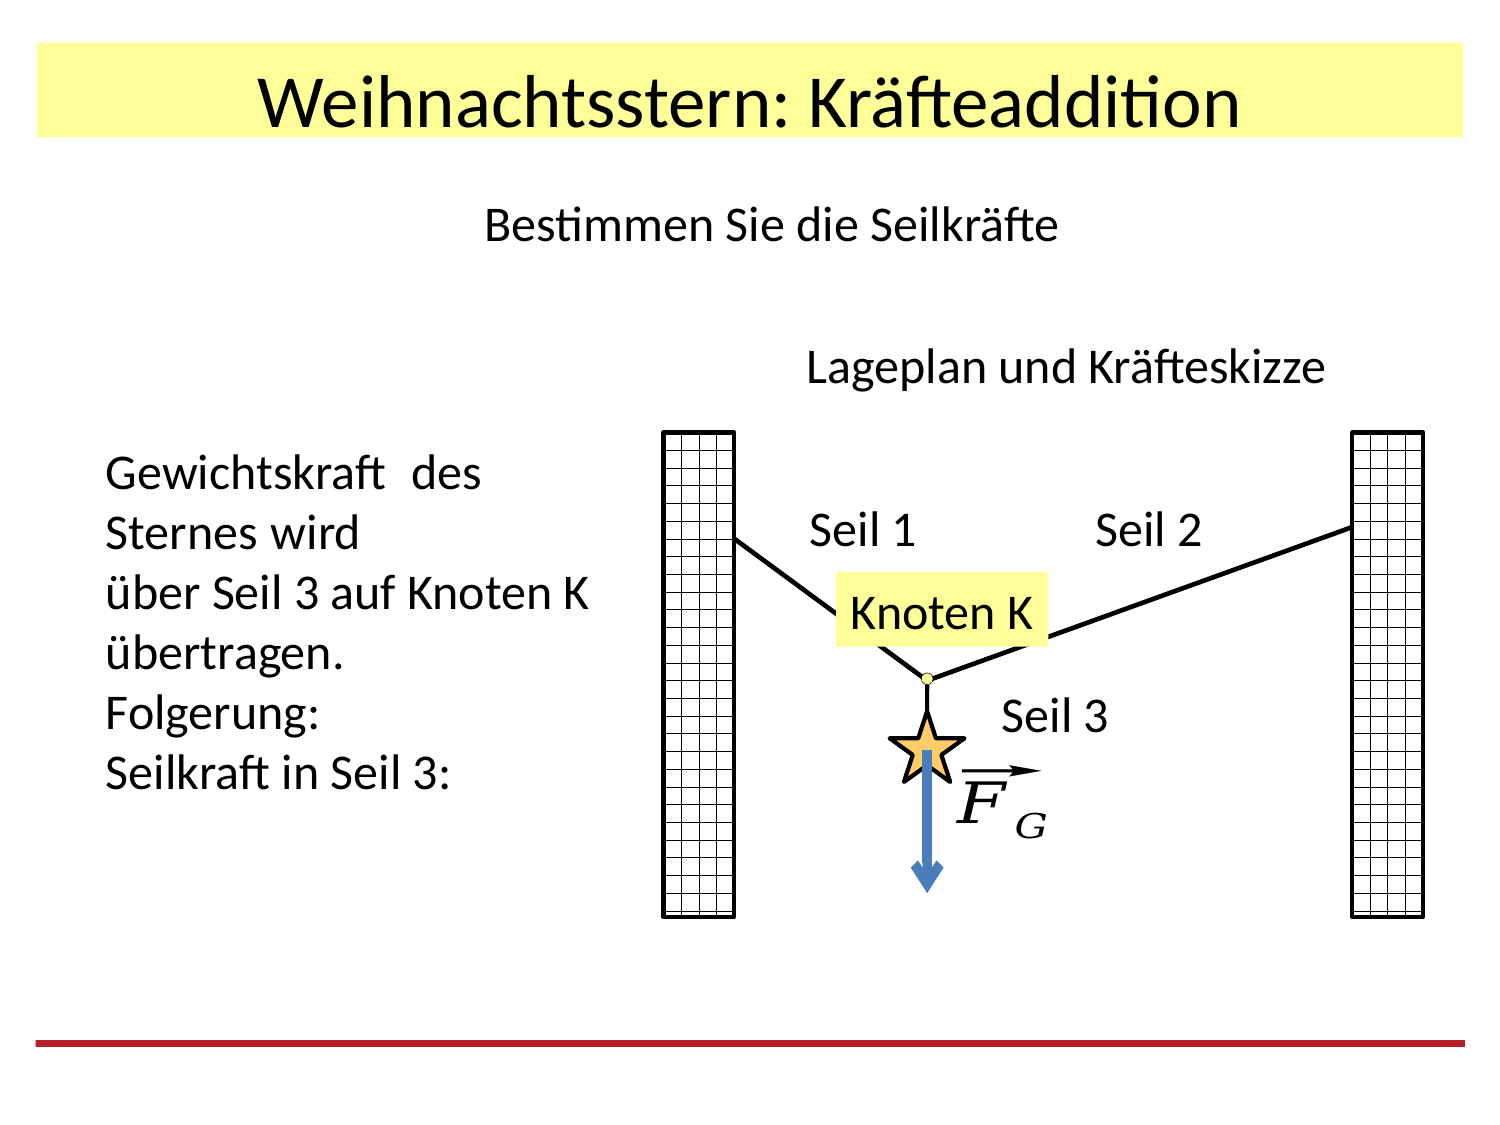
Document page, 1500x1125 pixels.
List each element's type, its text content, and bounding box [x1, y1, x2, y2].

text_box [661, 430, 736, 919]
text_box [926, 750, 1050, 894]
title Weihnachtsstern: Kräfteaddition [75, 45, 1425, 233]
text_box Seil 2 [1080, 489, 1218, 525]
text_box [1350, 430, 1425, 919]
text_box Seil 3 [986, 689, 1125, 750]
text_box Seil 1 [795, 489, 933, 537]
text_box [887, 714, 967, 784]
text_box Lageplan und Kräfteskizze [791, 326, 1342, 401]
text_box Bestimmen Sie die Seilkräfte [469, 184, 1075, 260]
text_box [926, 526, 1353, 681]
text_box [734, 538, 921, 681]
